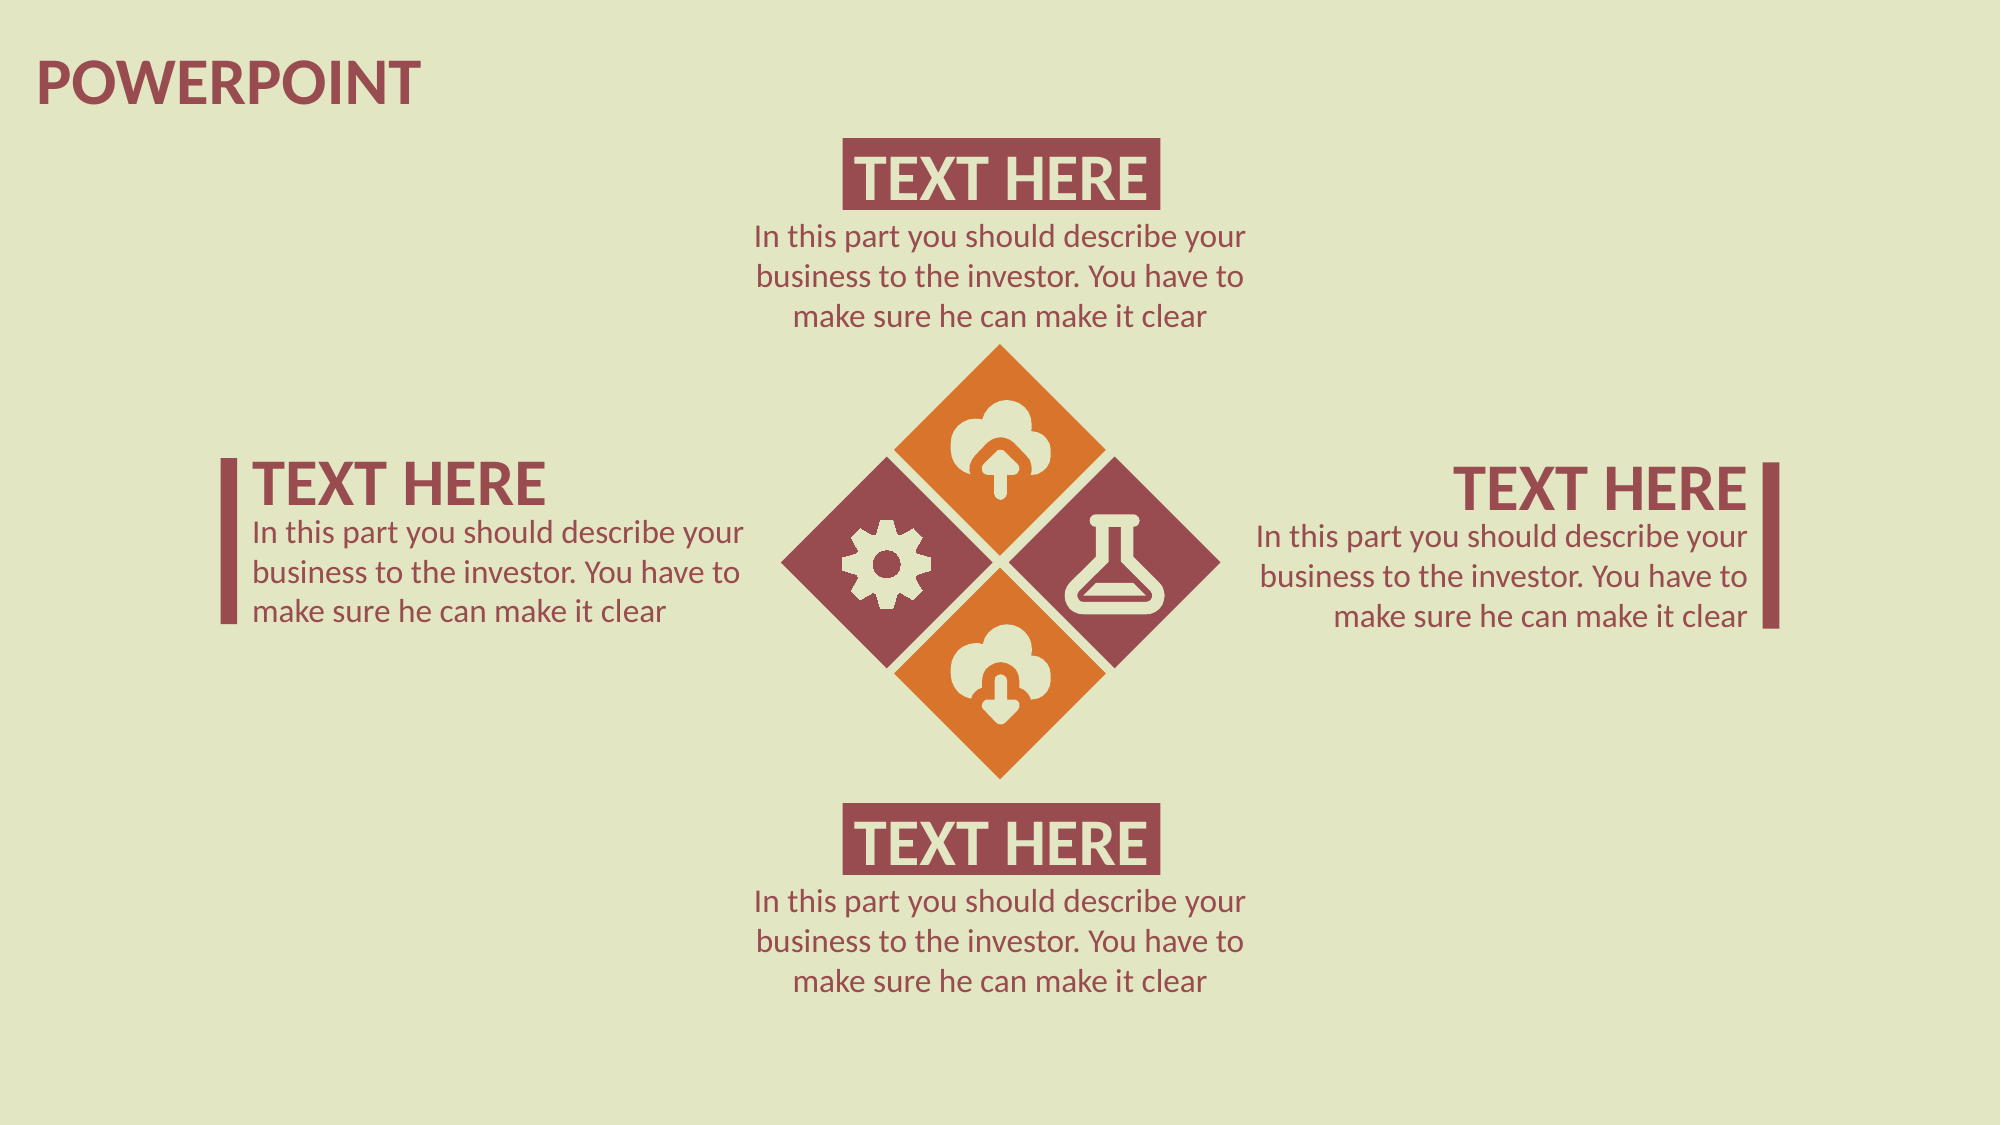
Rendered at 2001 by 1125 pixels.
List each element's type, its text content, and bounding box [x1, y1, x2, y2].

text_box [981, 674, 1020, 725]
text_box [894, 344, 1106, 556]
text_box [894, 567, 1106, 780]
text_box [842, 520, 931, 609]
text_box TEXT HERE [738, 791, 1265, 886]
text_box [950, 624, 1051, 700]
text_box In this part you should describe your business to the investor. You have to make sure he can make it clear [1236, 531, 1764, 642]
text_box [780, 456, 993, 669]
text_box [981, 449, 1020, 500]
text_box TEXT HERE [1236, 436, 1763, 531]
text_box In this part you should describe your business to the investor. You have to make sure he can make it clear [737, 872, 1264, 1007]
text_box [220, 457, 238, 625]
text_box TEXT HERE [237, 431, 764, 527]
text_box [1064, 514, 1165, 615]
text_box [1008, 456, 1221, 669]
text_box [950, 399, 1051, 475]
text_box In this part you should describe your business to the investor. You have to make sure he can make it clear [737, 207, 1264, 342]
text_box POWERPOINT [0, 30, 492, 125]
text_box TEXT HERE [738, 126, 1265, 221]
text_box In this part you should describe your business to the investor. You have to make sure he can make it clear [237, 527, 764, 637]
text_box [1762, 461, 1780, 630]
